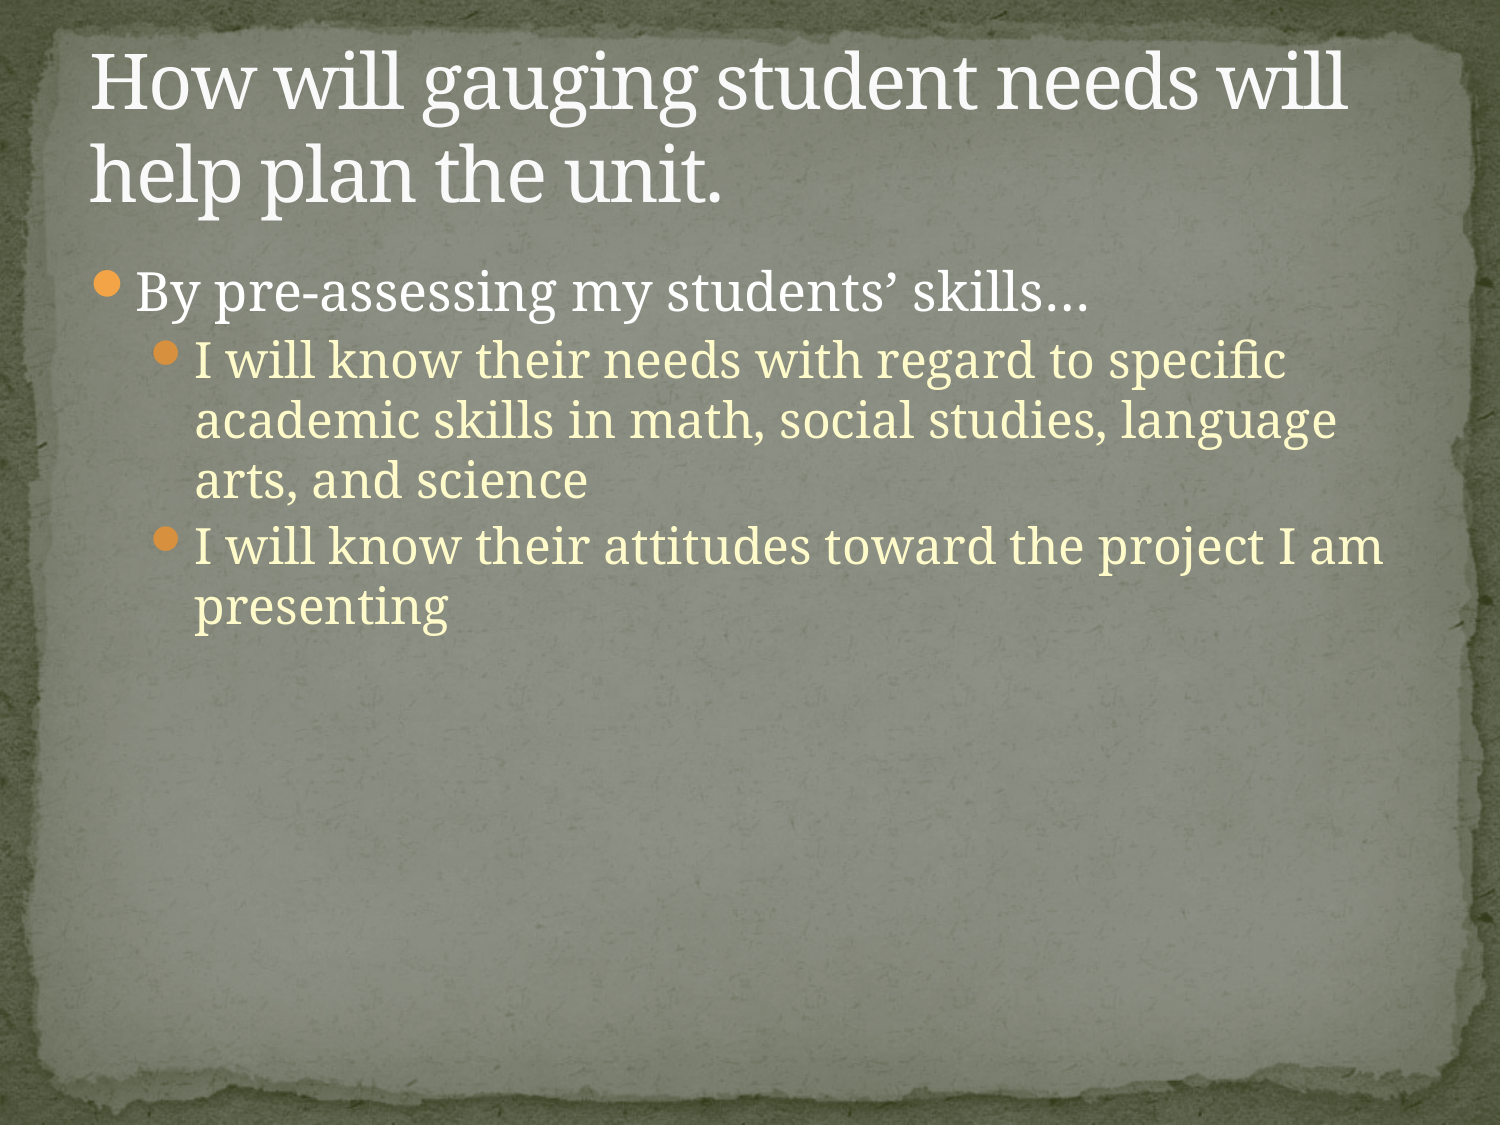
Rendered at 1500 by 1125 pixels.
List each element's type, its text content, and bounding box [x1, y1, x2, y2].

title How will gauging student needs will help plan the unit. [74, 24, 1425, 225]
list By pre-assessing my students’ skills… I will know their needs with regard to specific academic skills in math, social studies, language arts, and science I will know their attitudes toward the project I am presenting [75, 249, 1425, 1000]
